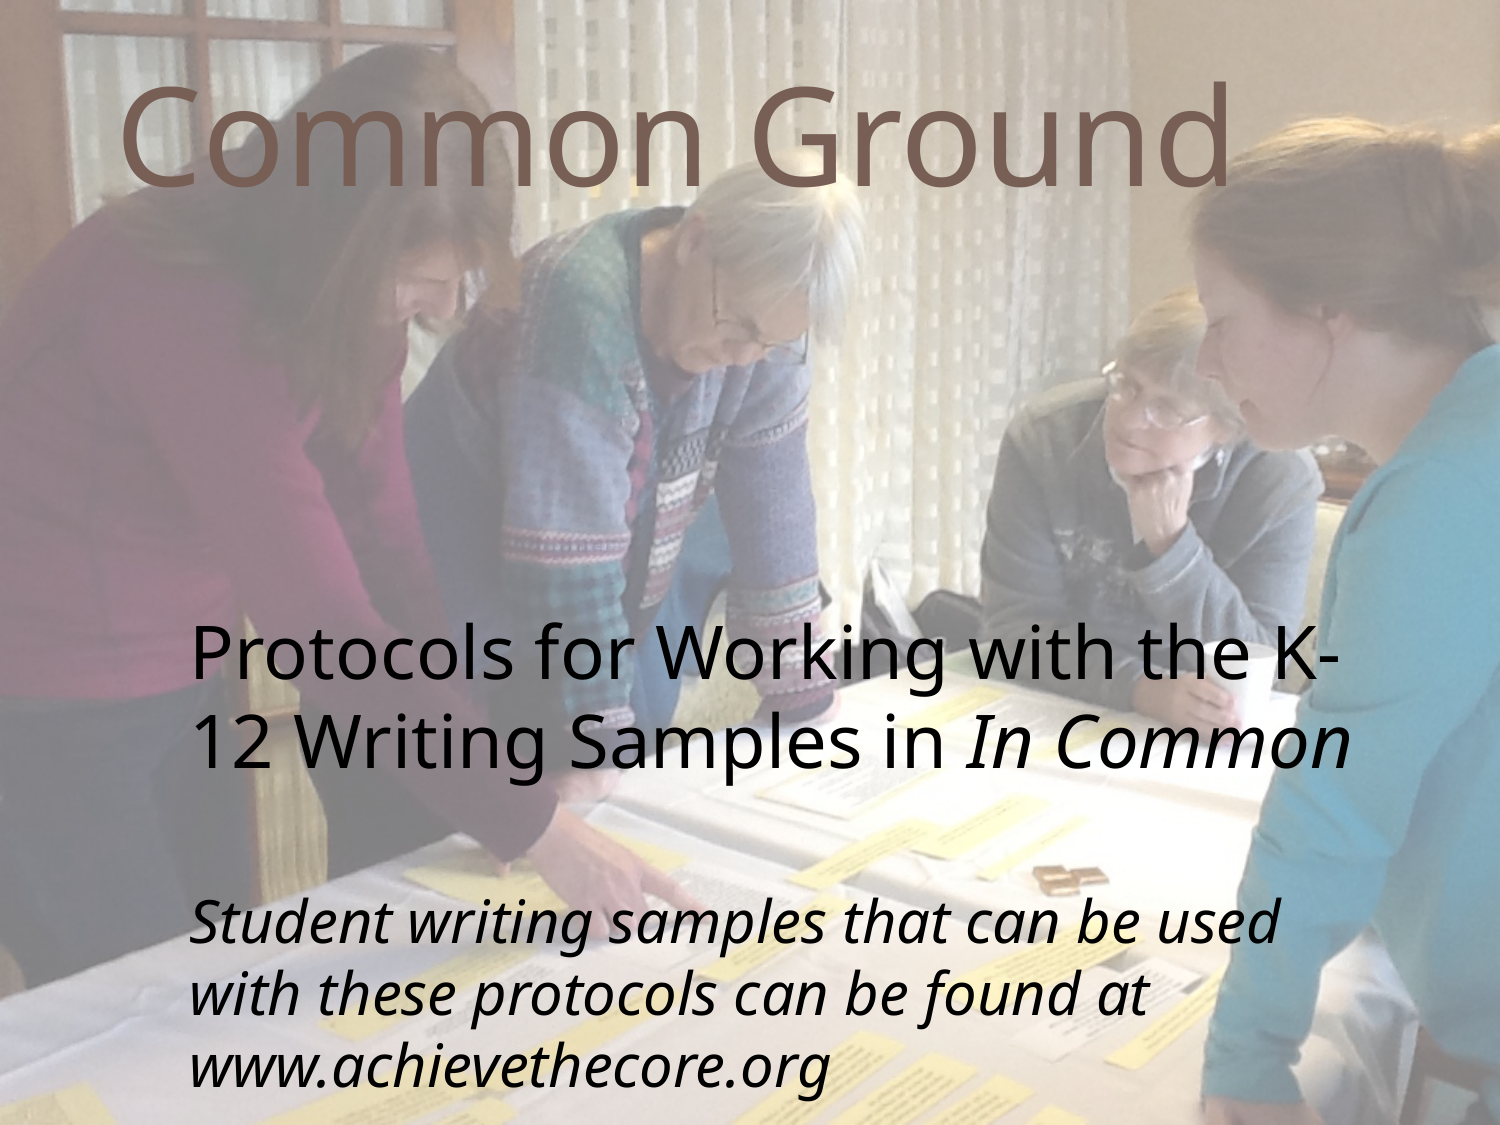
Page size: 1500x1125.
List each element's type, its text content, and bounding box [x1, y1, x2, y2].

text_box Common Ground [100, 10, 1376, 252]
text_box Protocols for Working with the K-12 Writing Samples in In Common Student writing samples that can be used with these protocols can be found at www.achievethecore.org [174, 598, 1376, 1125]
